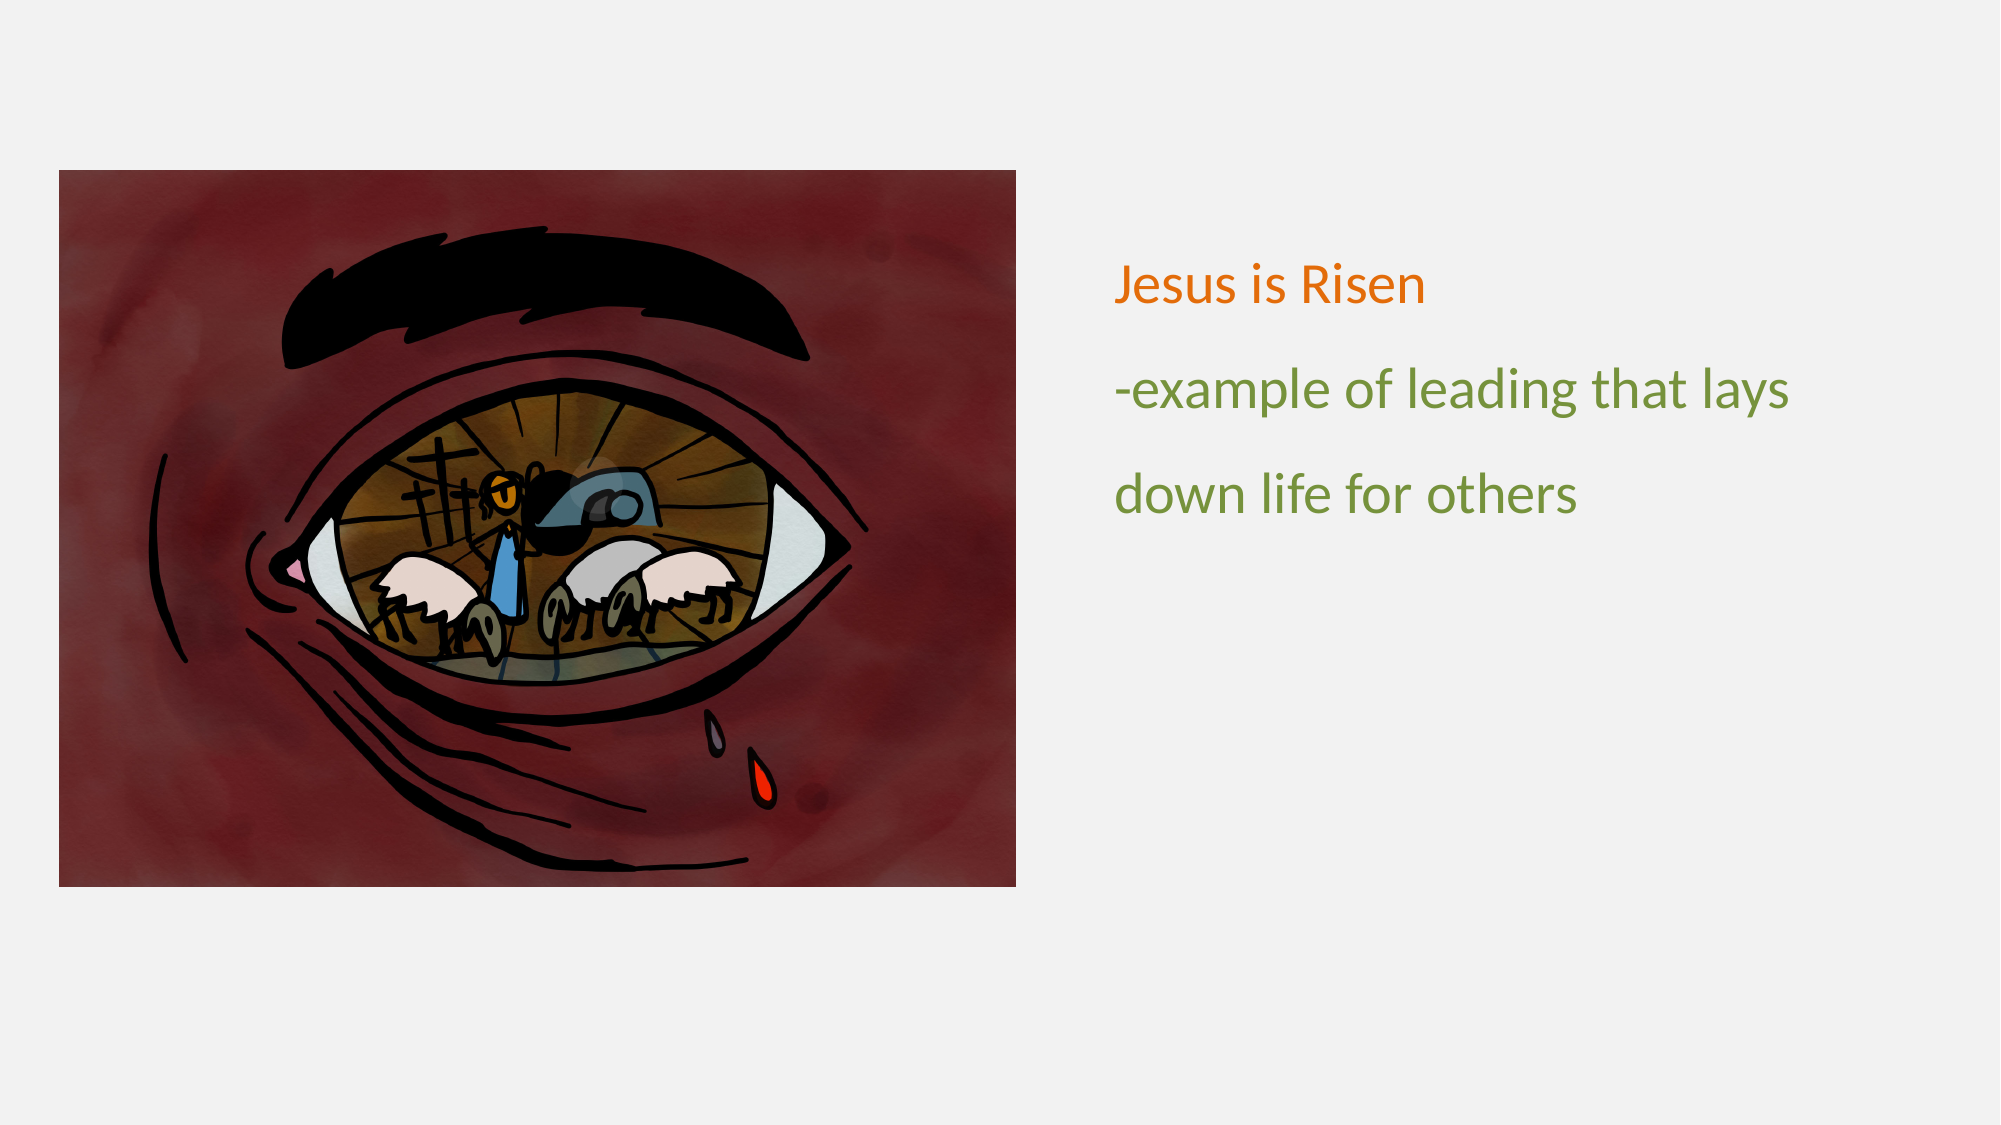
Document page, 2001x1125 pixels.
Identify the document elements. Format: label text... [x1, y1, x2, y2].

picture [59, 170, 1016, 887]
text_box Jesus is Risen -example of leading that lays down life for others [1099, 202, 1923, 533]
